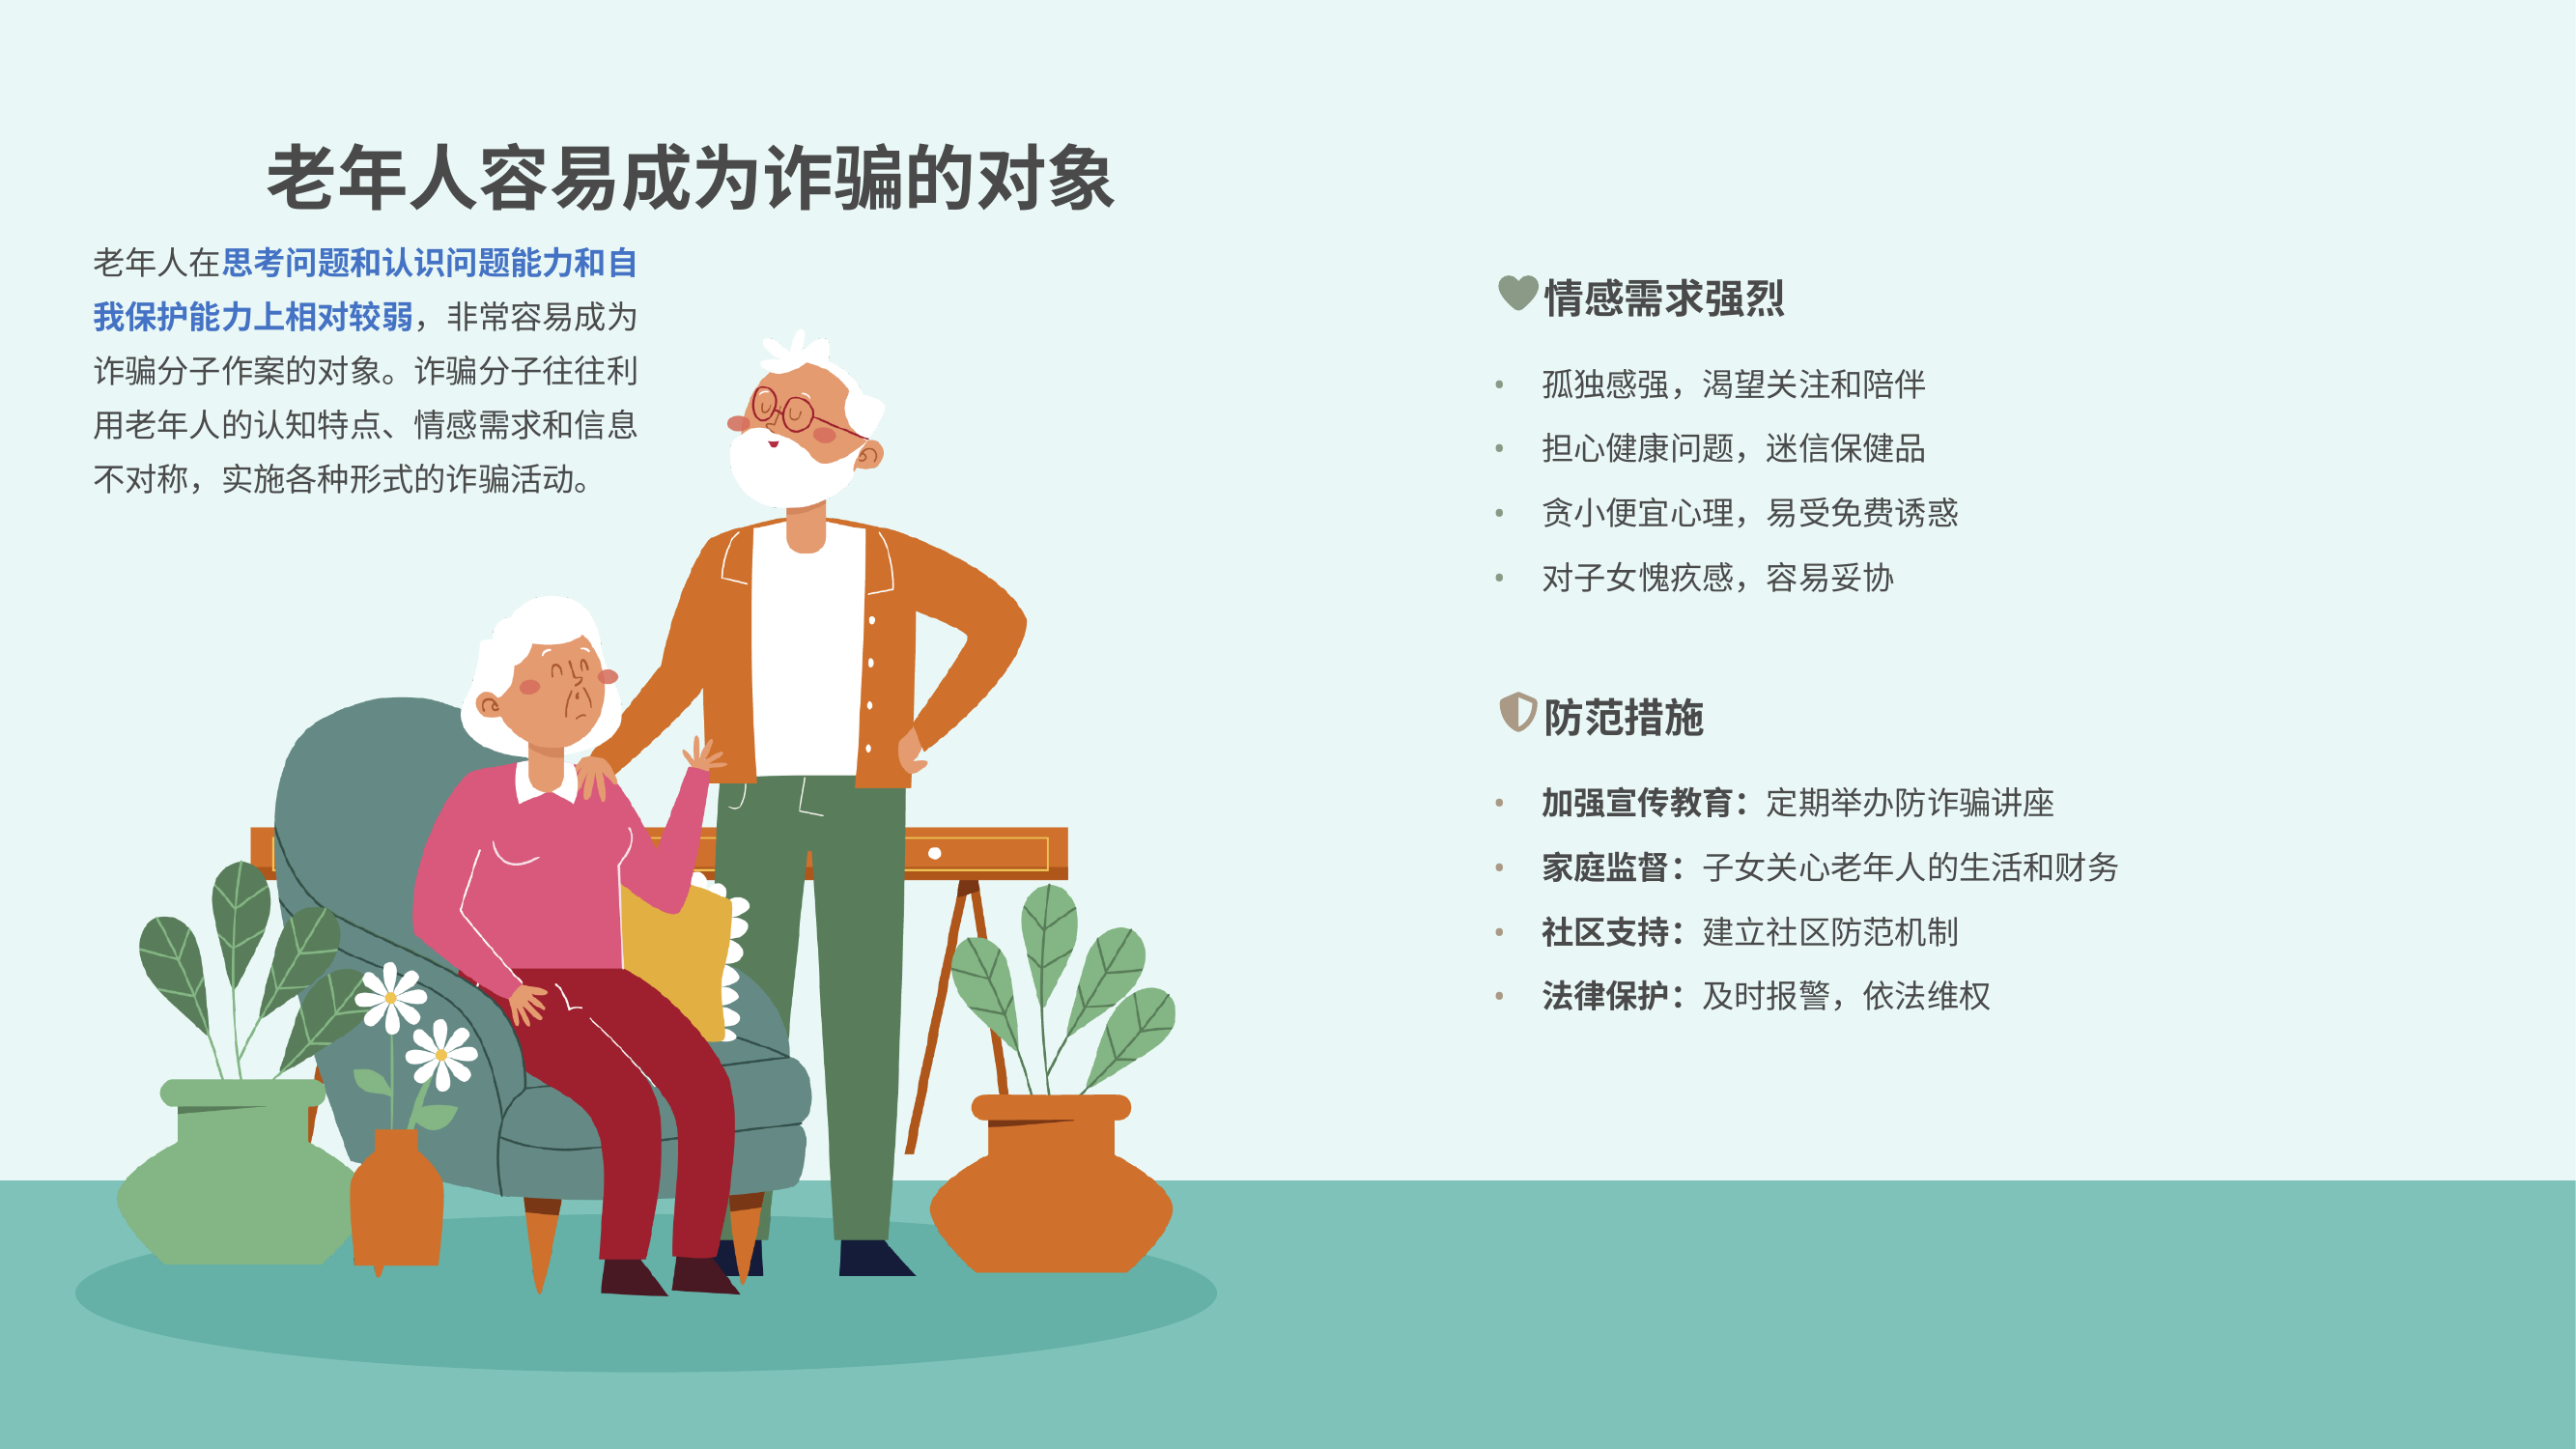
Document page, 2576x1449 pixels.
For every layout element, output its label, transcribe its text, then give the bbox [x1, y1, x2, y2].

text_box 家庭监督：子女关心老年人的生活和财务 [1542, 837, 2142, 886]
text_box 法律保护：及时报警，依法维权 [1542, 965, 2013, 1014]
text_box 孤独感强，渴望关注和陪伴 [1542, 353, 1944, 402]
text_box • [1493, 353, 1542, 402]
text_box • [1493, 965, 1542, 1014]
text_box • [1493, 482, 1542, 531]
text_box • [1493, 546, 1542, 595]
text_box [1498, 275, 1540, 311]
text_box • [1493, 901, 1542, 950]
text_box [1499, 692, 1538, 732]
text_box 情感需求强烈 [1543, 265, 2576, 322]
picture [117, 328, 1175, 1296]
text_box 社区支持：建立社区防范机制 [1542, 901, 1981, 950]
text_box • [1493, 417, 1542, 467]
text_box 加强宣传教育：定期举办防诈骗讲座 [1542, 772, 2080, 821]
text_box 老年人容易成为诈骗的对象 [266, 141, 2576, 221]
text_box 担心健康问题，迷信保健品 [1542, 417, 1944, 467]
text_box 贪小便宜心理，易受免费诱惑 [1542, 482, 1977, 531]
text_box 对子女愧疚感，容易妥协 [1542, 546, 1912, 595]
text_box 防范措施 [1543, 683, 2576, 741]
text_box • [1493, 772, 1542, 821]
text_box • [1493, 837, 1542, 886]
text_box 老年人在思考问题和认识问题能力和自我保护能力上相对较弱，非常容易成为诈骗分子作案的对象。诈骗分子往往利用老年人的认知特点、情感需求和信息不对称，实施各种形式的诈骗活动。 [78, 220, 667, 612]
